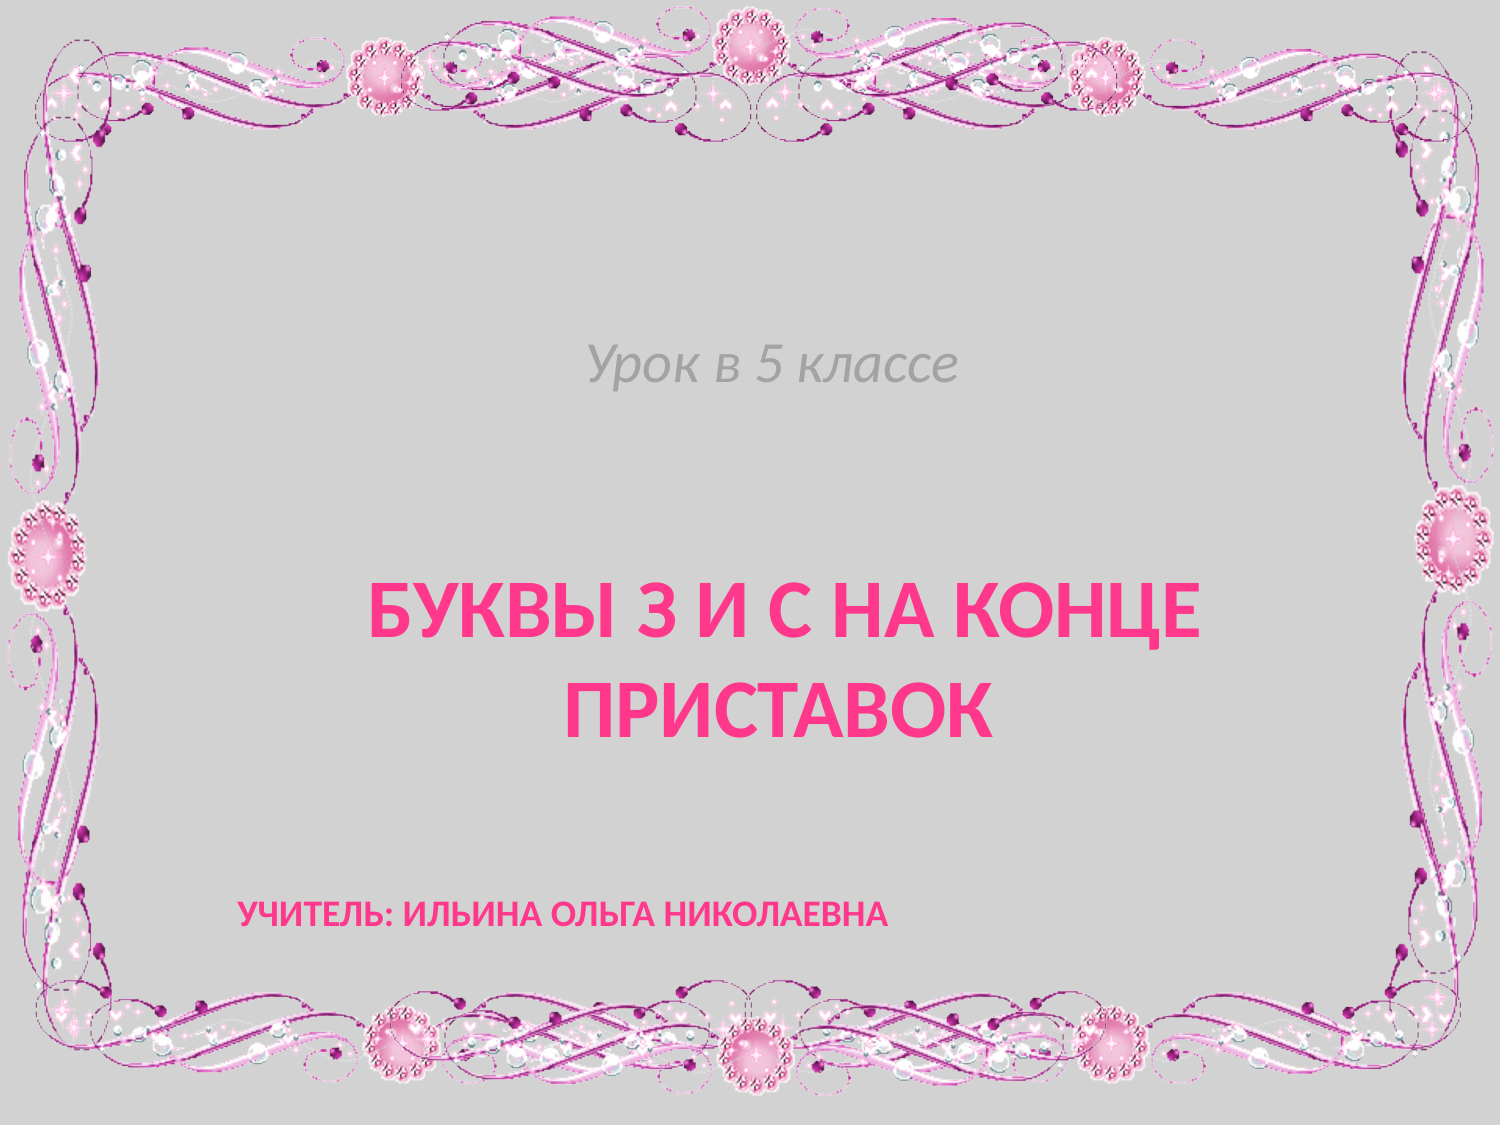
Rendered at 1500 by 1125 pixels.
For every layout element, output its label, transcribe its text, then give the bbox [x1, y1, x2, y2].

text_box Урок в 5 классе Буквы з и с на конце приставок Учитель: Ильина Ольга Николаевна [222, 316, 1335, 941]
picture [0, 0, 1500, 1103]
